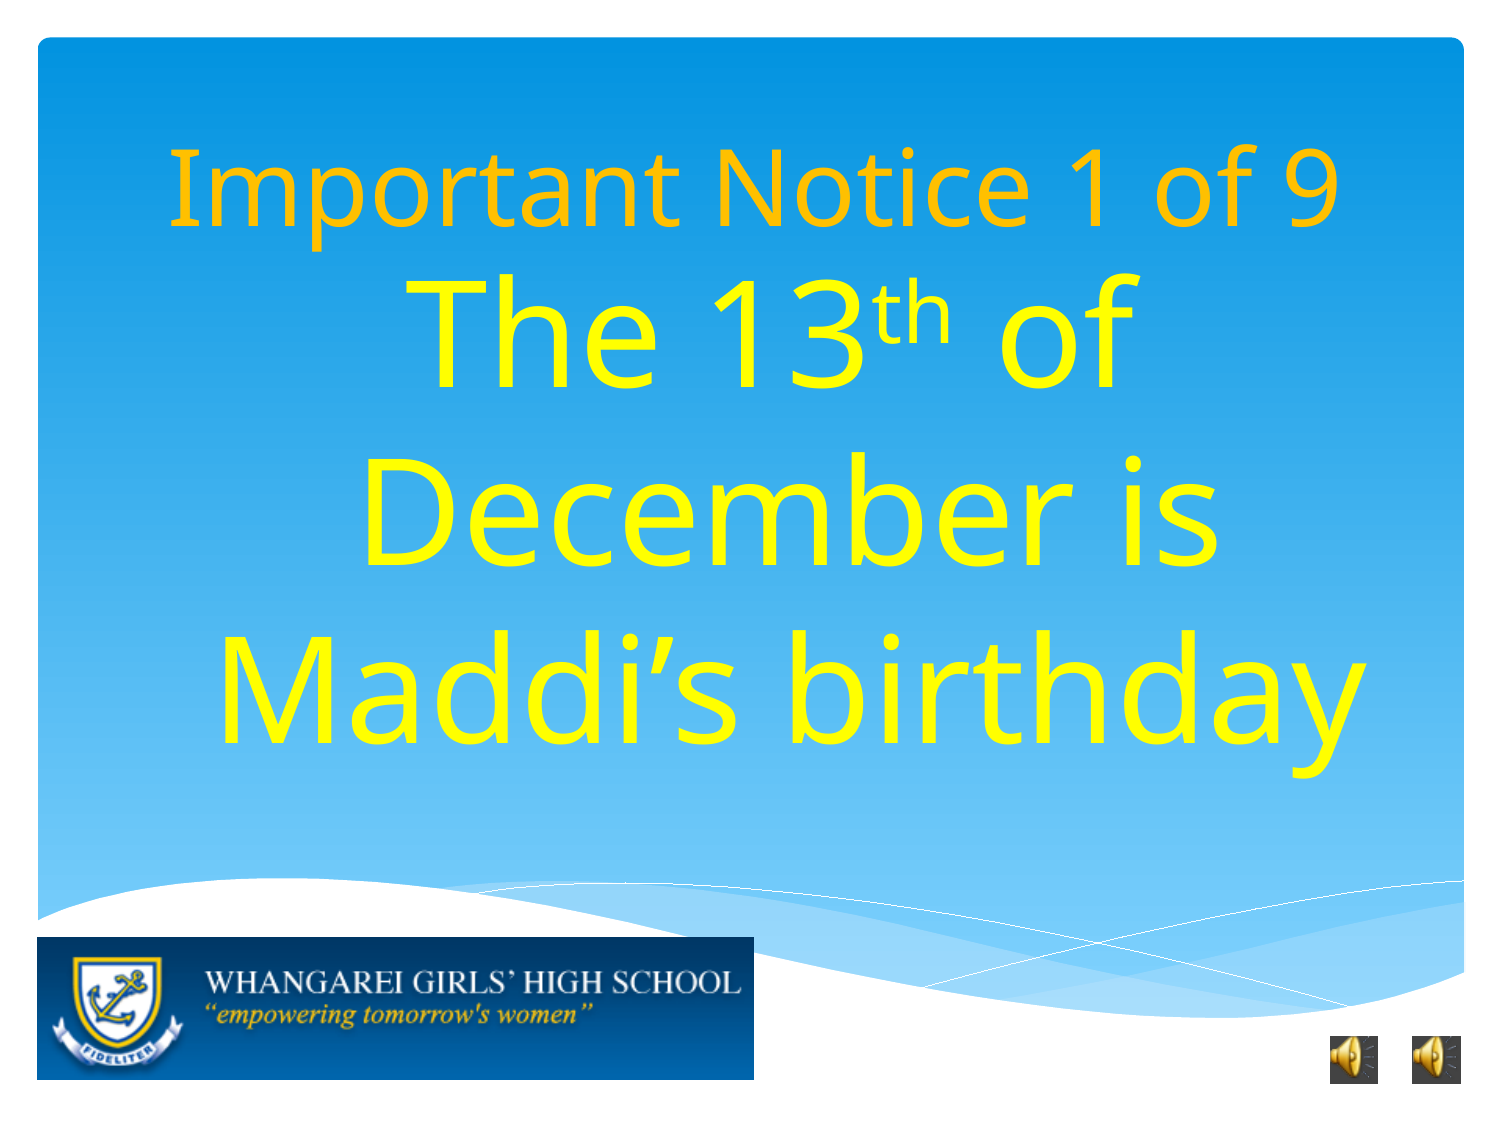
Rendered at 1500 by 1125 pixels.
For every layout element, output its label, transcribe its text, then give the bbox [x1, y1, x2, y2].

text_box The 13th of December is Maddi’s birthday [149, 231, 1391, 963]
picture [1328, 1034, 1380, 1086]
picture [37, 937, 754, 1080]
text_box Important Notice 1 of 9 [149, 37, 1362, 255]
picture [1411, 1034, 1462, 1086]
